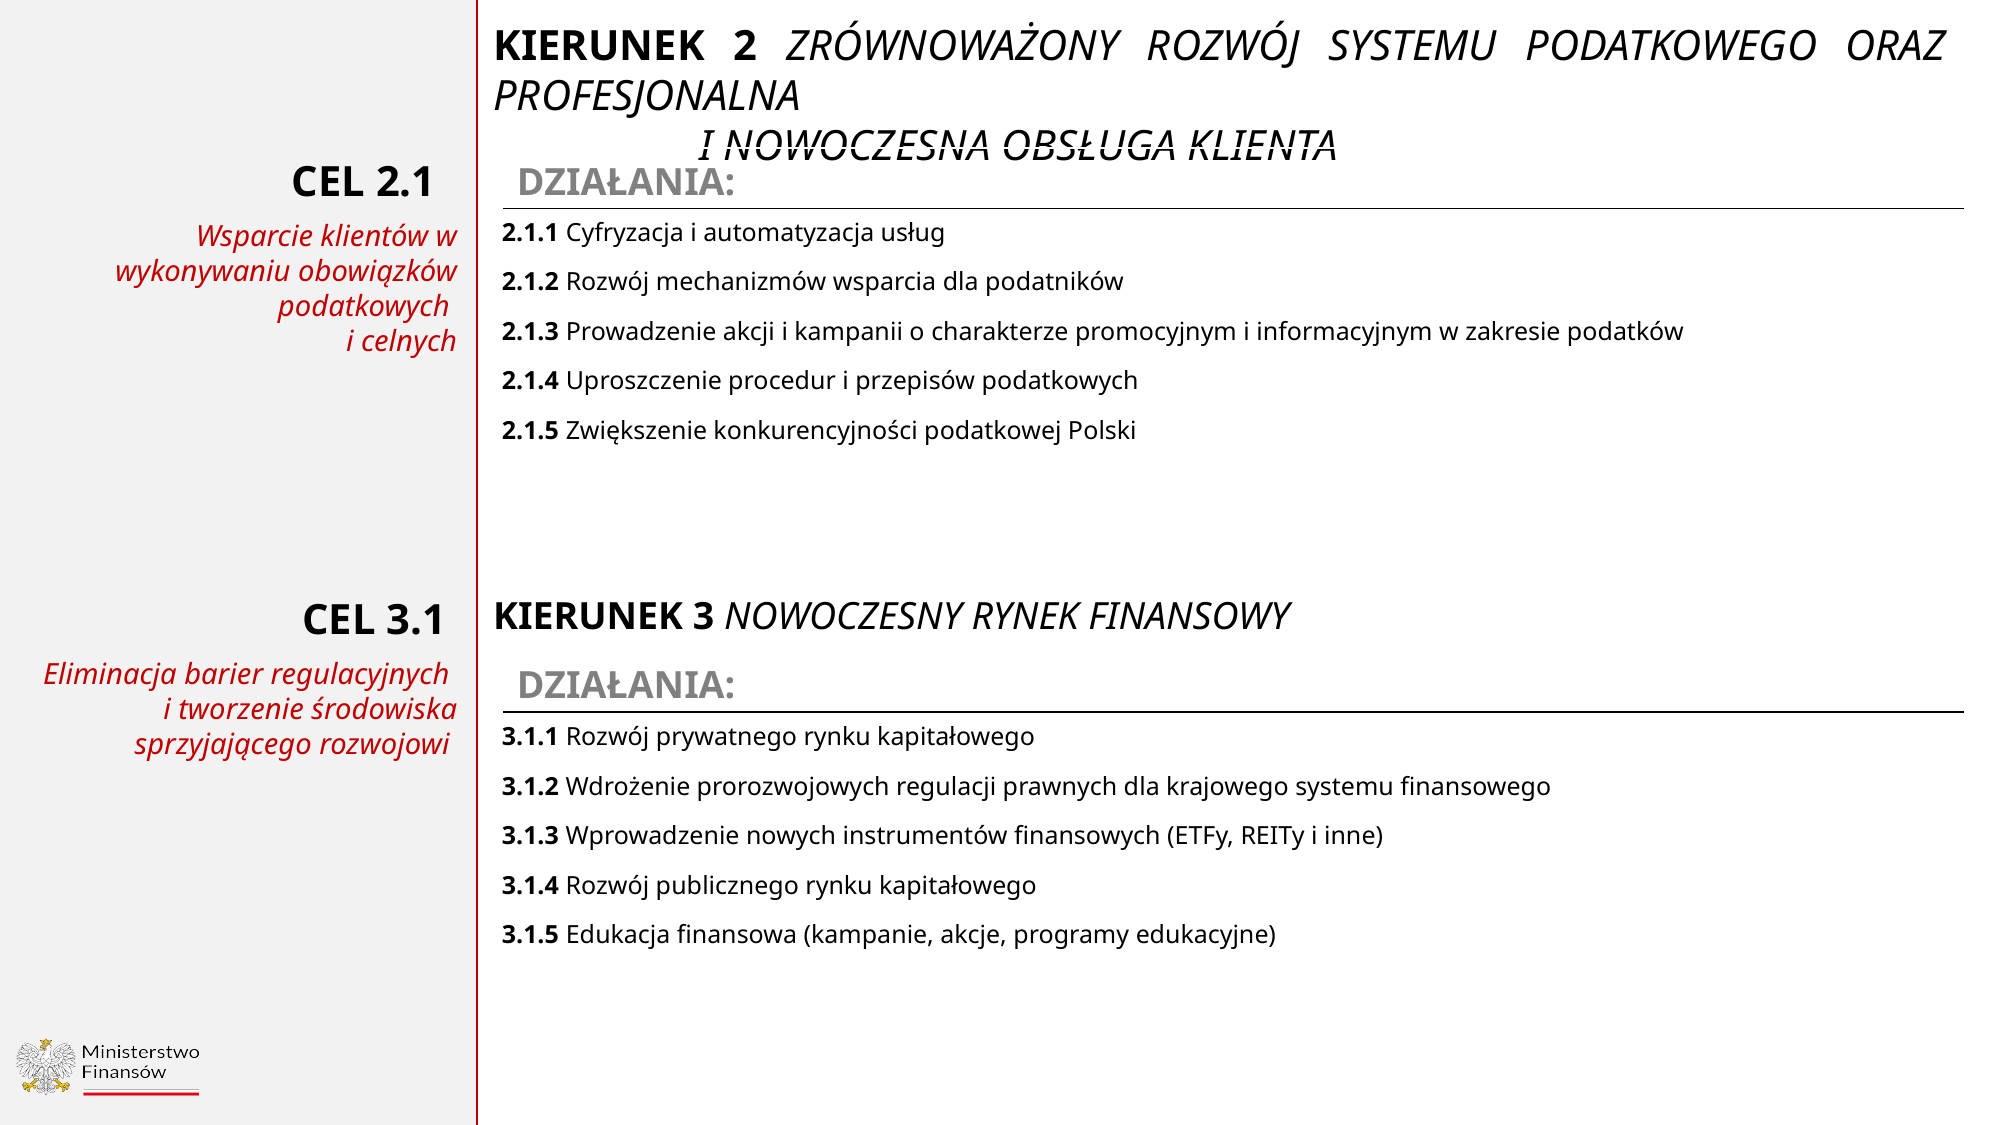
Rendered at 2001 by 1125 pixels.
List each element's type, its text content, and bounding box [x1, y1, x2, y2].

table_cell 3.1.4 Rozwój publicznego rynku kapitałowego [497, 861, 1841, 909]
table_cell 3.1.2 Wdrożenie prorozwojowych regulacji prawnych dla krajowego systemu finansowego [497, 761, 1841, 810]
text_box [0, 0, 479, 1125]
table_cell 3.1.3 Wprowadzenie nowych instrumentów finansowych (ETFy, REITy i inne) [497, 811, 1841, 860]
table_cell 2.1.4 Uproszczenie procedur i przepisów podatkowych [497, 360, 1841, 401]
table_header 3.1.1 Rozwój prywatnego rynku kapitałowego [497, 715, 1841, 760]
table_header Działania: [503, 652, 1964, 711]
table_header 2.1.1 Cyfryzacja i automatyzacja usług [497, 207, 1841, 252]
table_cell 2.1.3 Prowadzenie akcji i kampanii o charakterze promocyjnym i informacyjnym w zakresie podatków [497, 310, 1841, 351]
text_box Kierunek 2 Zrównoważony rozwój systemu podatkowego oraz profesjonalna i nowoczesna obsługa klienta [479, 11, 1961, 177]
picture [0, 1025, 214, 1109]
text_box KIERUNEK 3 Nowoczesny rynek finansowy [479, 584, 1945, 645]
table_cell 2.1.2 Rozwój mechanizmów wsparcia dla podatników [497, 260, 1841, 302]
table_cell 2.1.5 Zwiększenie konkurencyjności podatkowej Polski [497, 409, 1841, 454]
table_header Działania: [503, 149, 1964, 208]
table_cell 3.1.5 Edukacja finansowa (kampanie, akcje, programy edukacyjne) [497, 910, 1841, 955]
